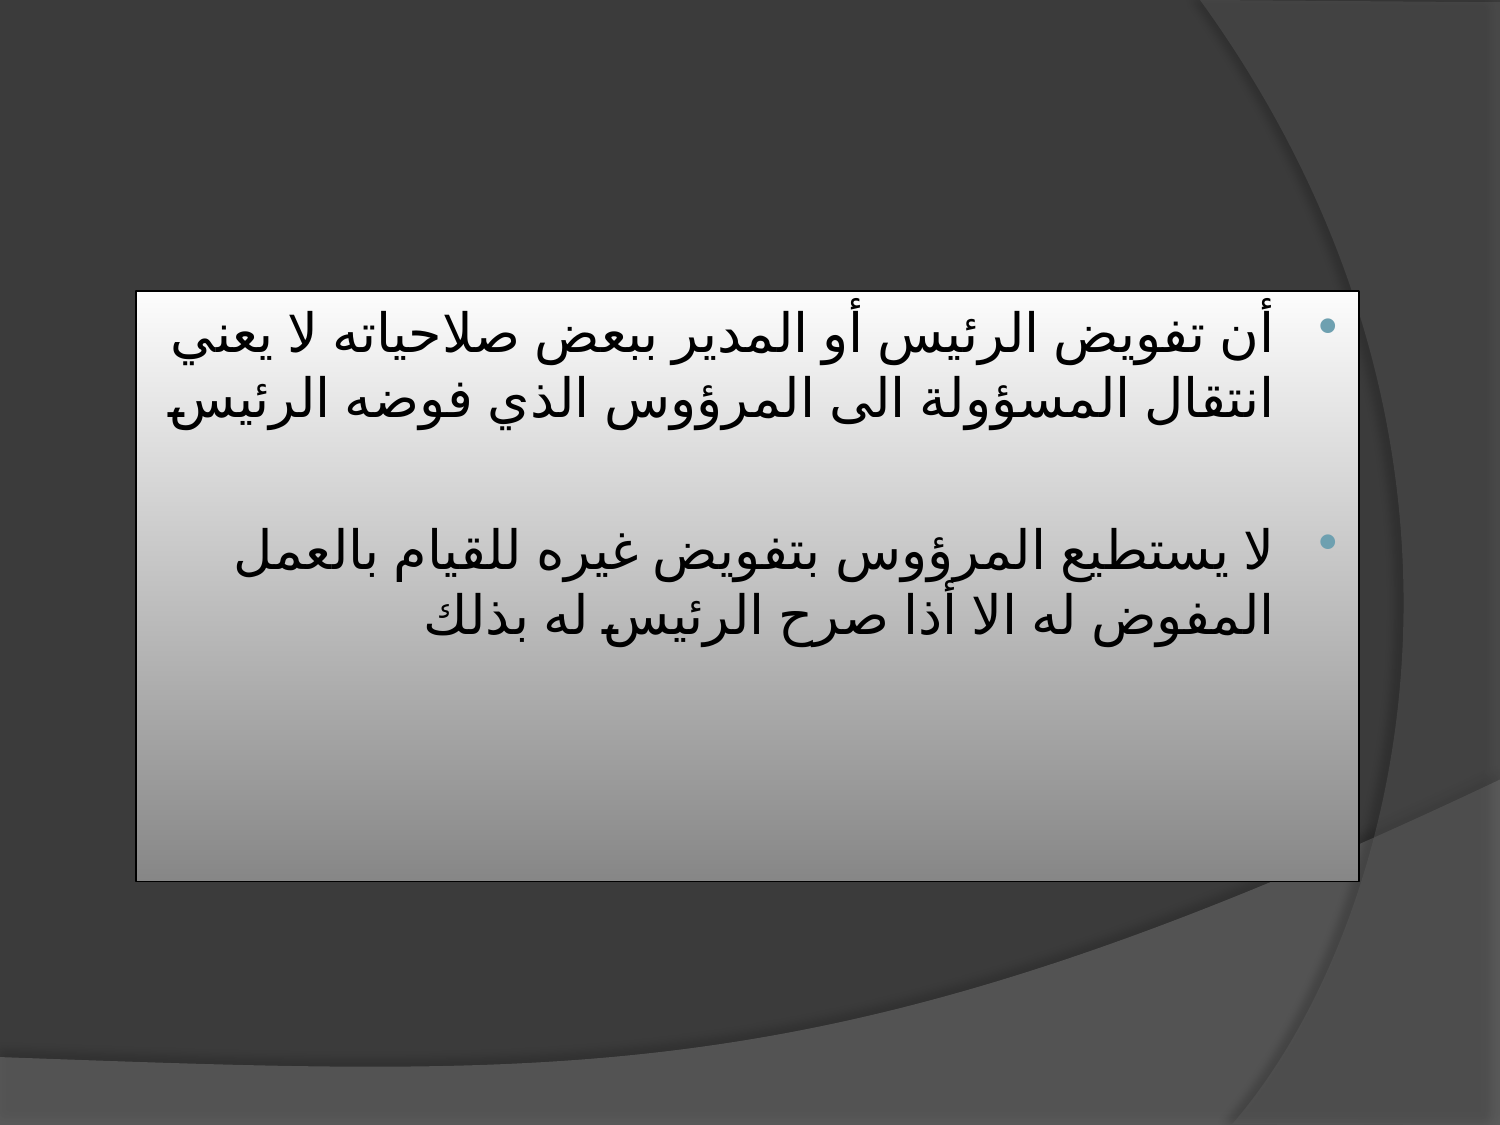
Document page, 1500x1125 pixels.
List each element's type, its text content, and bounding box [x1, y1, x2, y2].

list أن تفويض الرئيس أو المدير ببعض صلاحياته لا يعني انتقال المسؤولة الى المرؤوس الذي فوضه الرئيس لا يستطيع المرؤوس بتفويض غيره للقيام بالعمل المفوض له الا أذا صرح الرئيس له بذلك [135, 290, 1360, 882]
